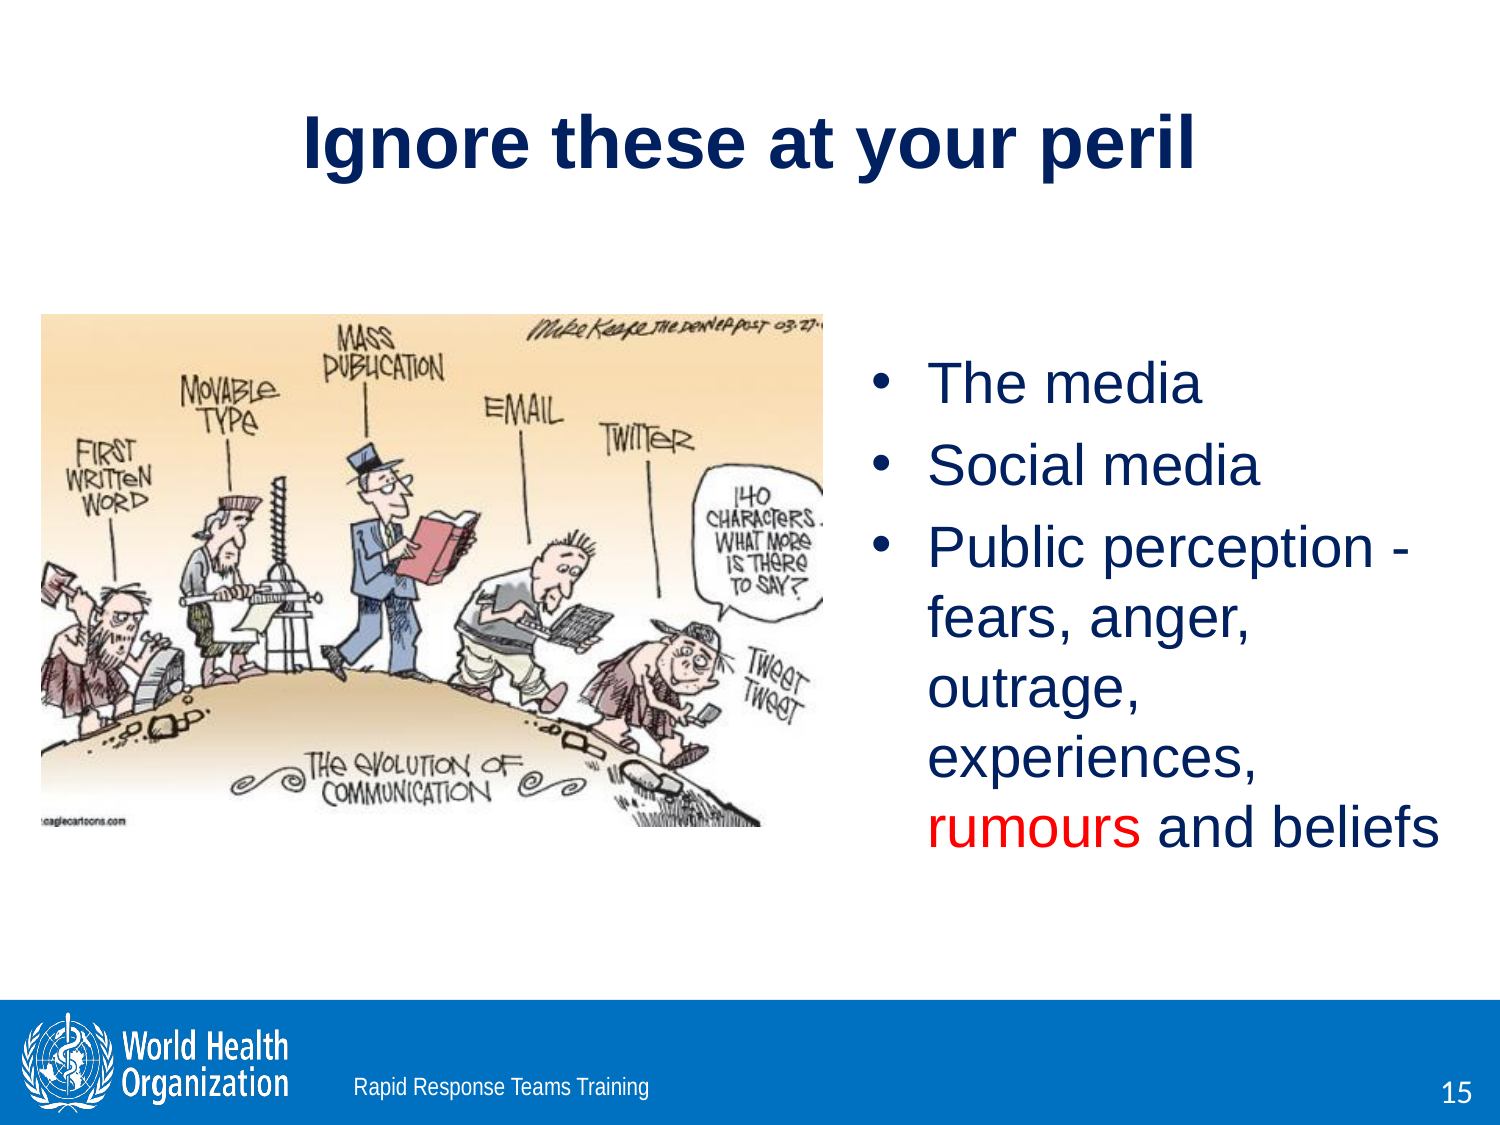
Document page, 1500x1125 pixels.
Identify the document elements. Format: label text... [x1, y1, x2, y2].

picture [21, 1012, 288, 1113]
title Ignore these at your peril [75, 45, 1425, 233]
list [41, 314, 823, 828]
list The media Social media Public perception - fears, anger, outrage, experiences, rumours and beliefs [856, 338, 1459, 921]
